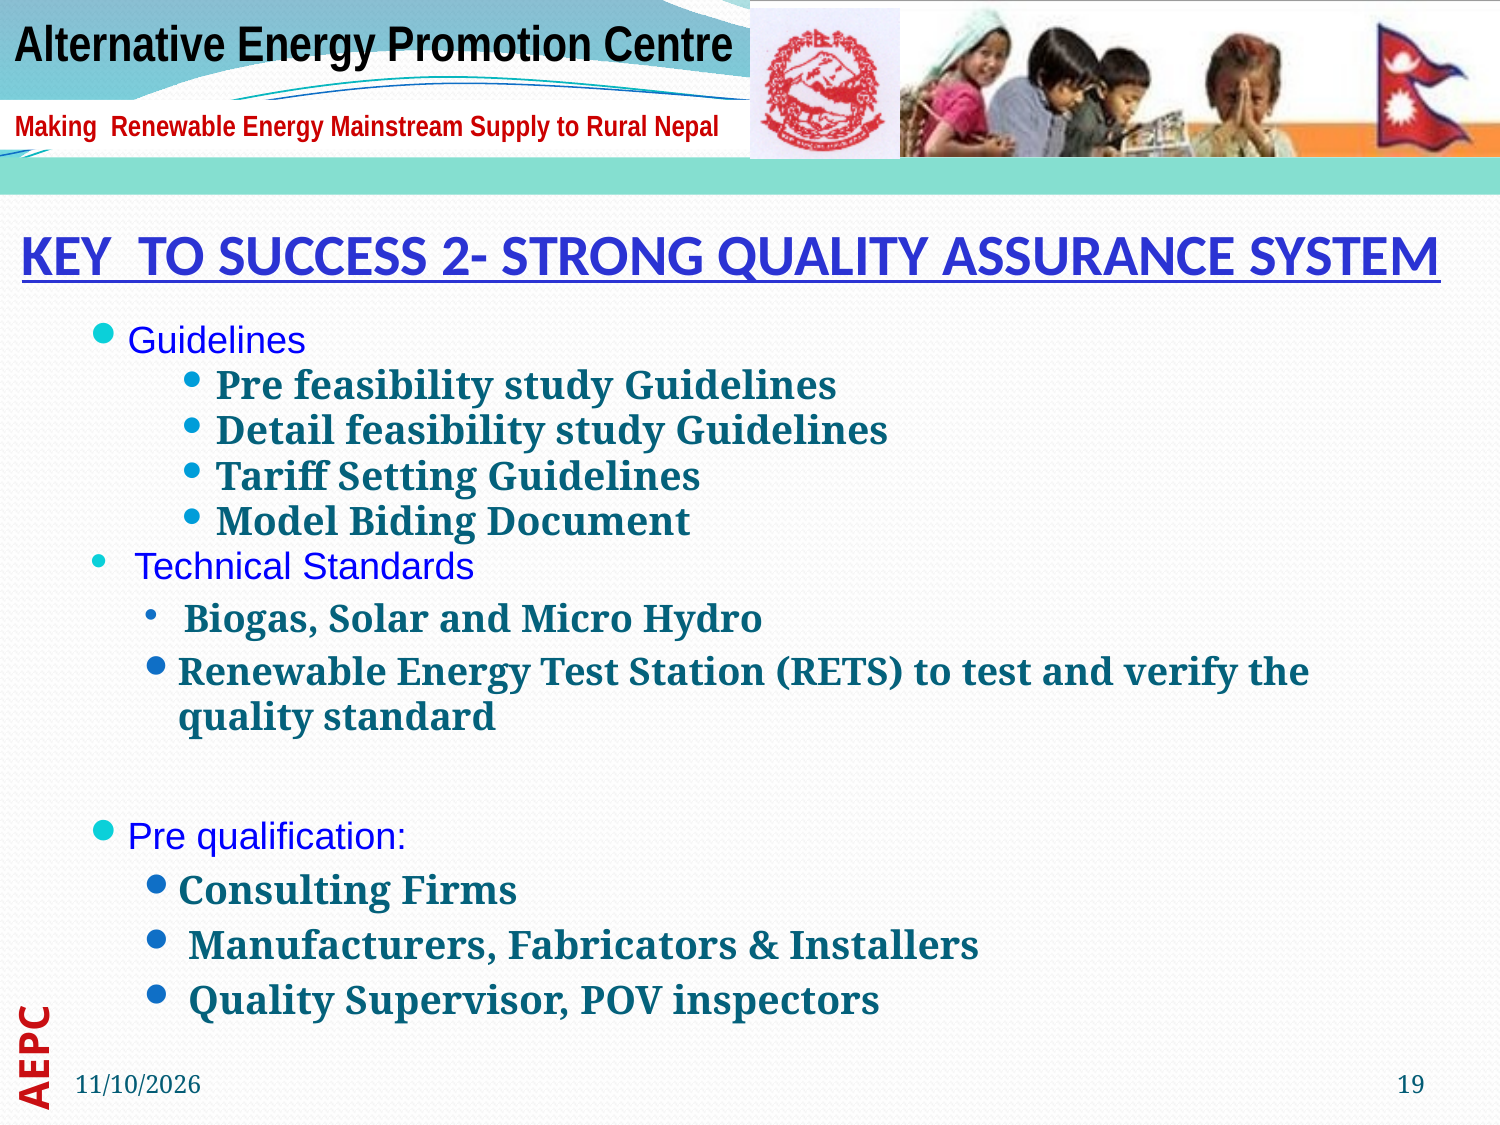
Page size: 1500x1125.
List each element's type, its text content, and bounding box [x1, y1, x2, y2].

list Guidelines Pre feasibility study Guidelines Detail feasibility study Guidelines Tariff Setting Guidelines Model Biding Document Technical Standards Biogas, Solar and Micro Hydro Renewable Energy Test Station (RETS) to test and verify the quality standard Pre qualification: Consulting Firms Manufacturers, Fabricators & Installers Quality Supervisor, POV inspectors [74, 317, 1426, 1038]
title Key TO Success 2- Strong Quality Assurance System [0, 187, 1463, 288]
slide_number 19 [1299, 1042, 1425, 1103]
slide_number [75, 1042, 425, 1103]
picture [750, 0, 1500, 157]
